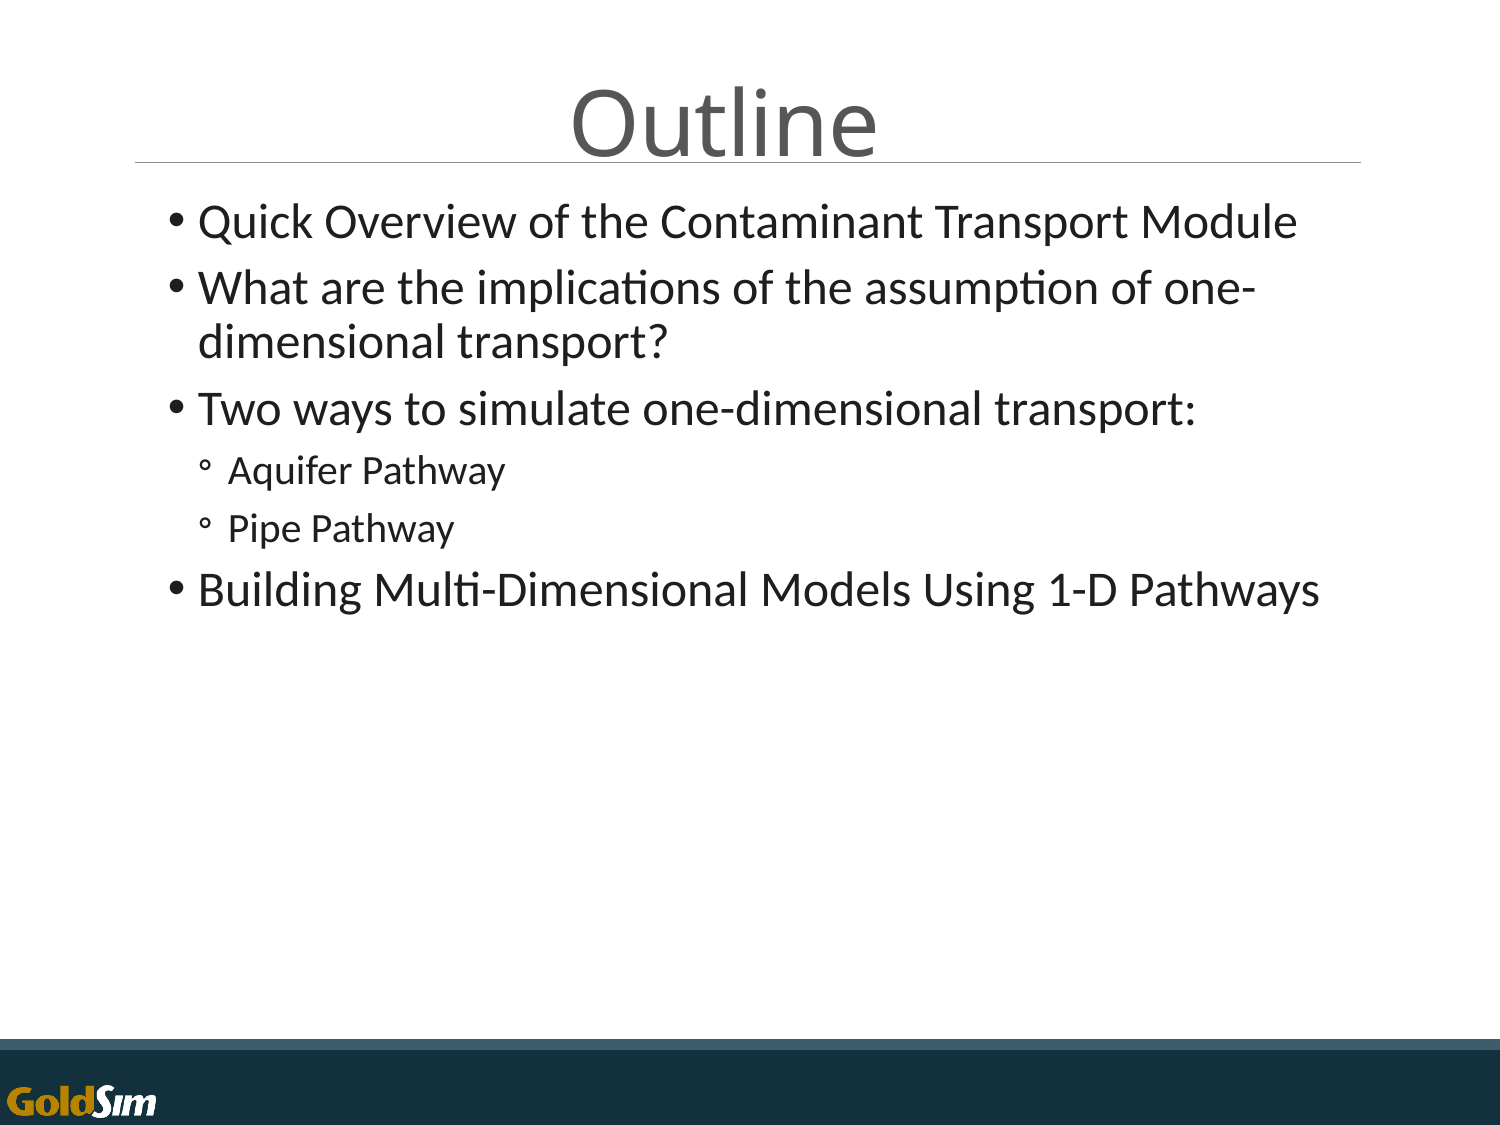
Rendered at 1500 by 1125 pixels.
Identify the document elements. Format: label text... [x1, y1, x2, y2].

title Outline [135, 45, 1314, 183]
list Quick Overview of the Contaminant Transport Module What are the implications of the assumption of one-dimensional transport? Two ways to simulate one-dimensional transport: Aquifer Pathway Pipe Pathway Building Multi-Dimensional Models Using 1-D Pathways [135, 187, 1373, 1011]
picture [7, 1085, 156, 1118]
